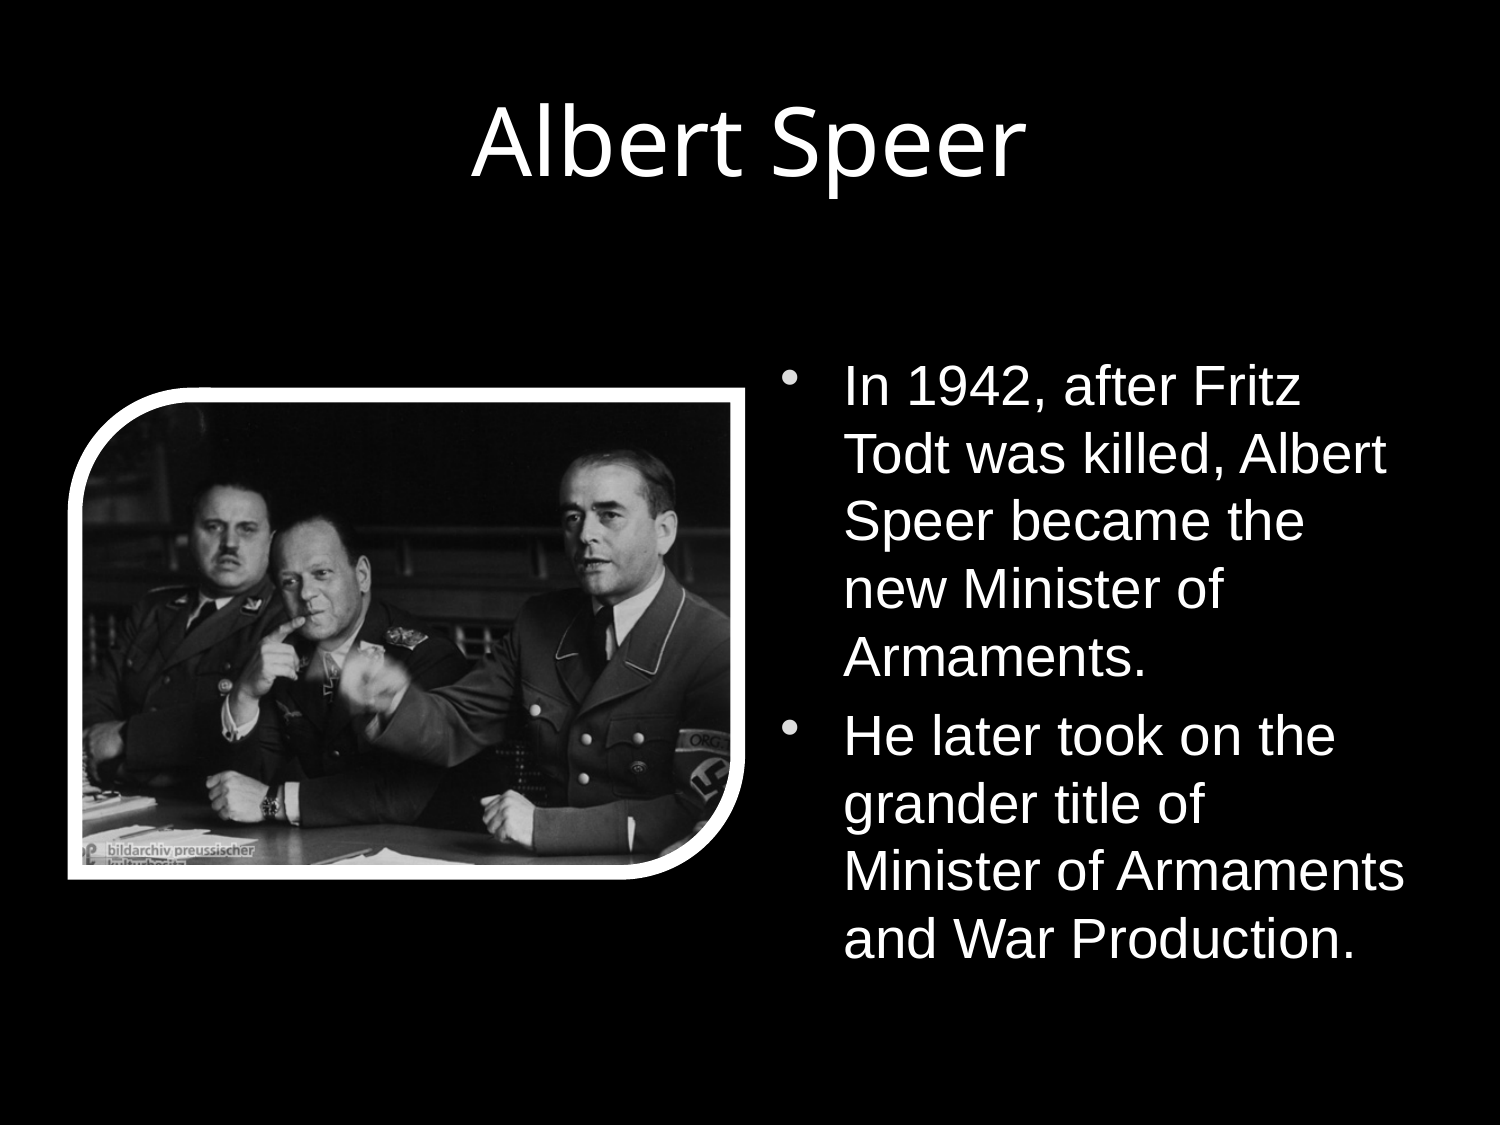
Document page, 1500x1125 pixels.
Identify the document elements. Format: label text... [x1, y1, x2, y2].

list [74, 394, 738, 873]
list In 1942, after Fritz Todt was killed, Albert Speer became the new Minister of Armaments. He later took on the grander title of Minister of Armaments and War Production. [761, 262, 1425, 1005]
title Albert Speer [75, 44, 1425, 233]
